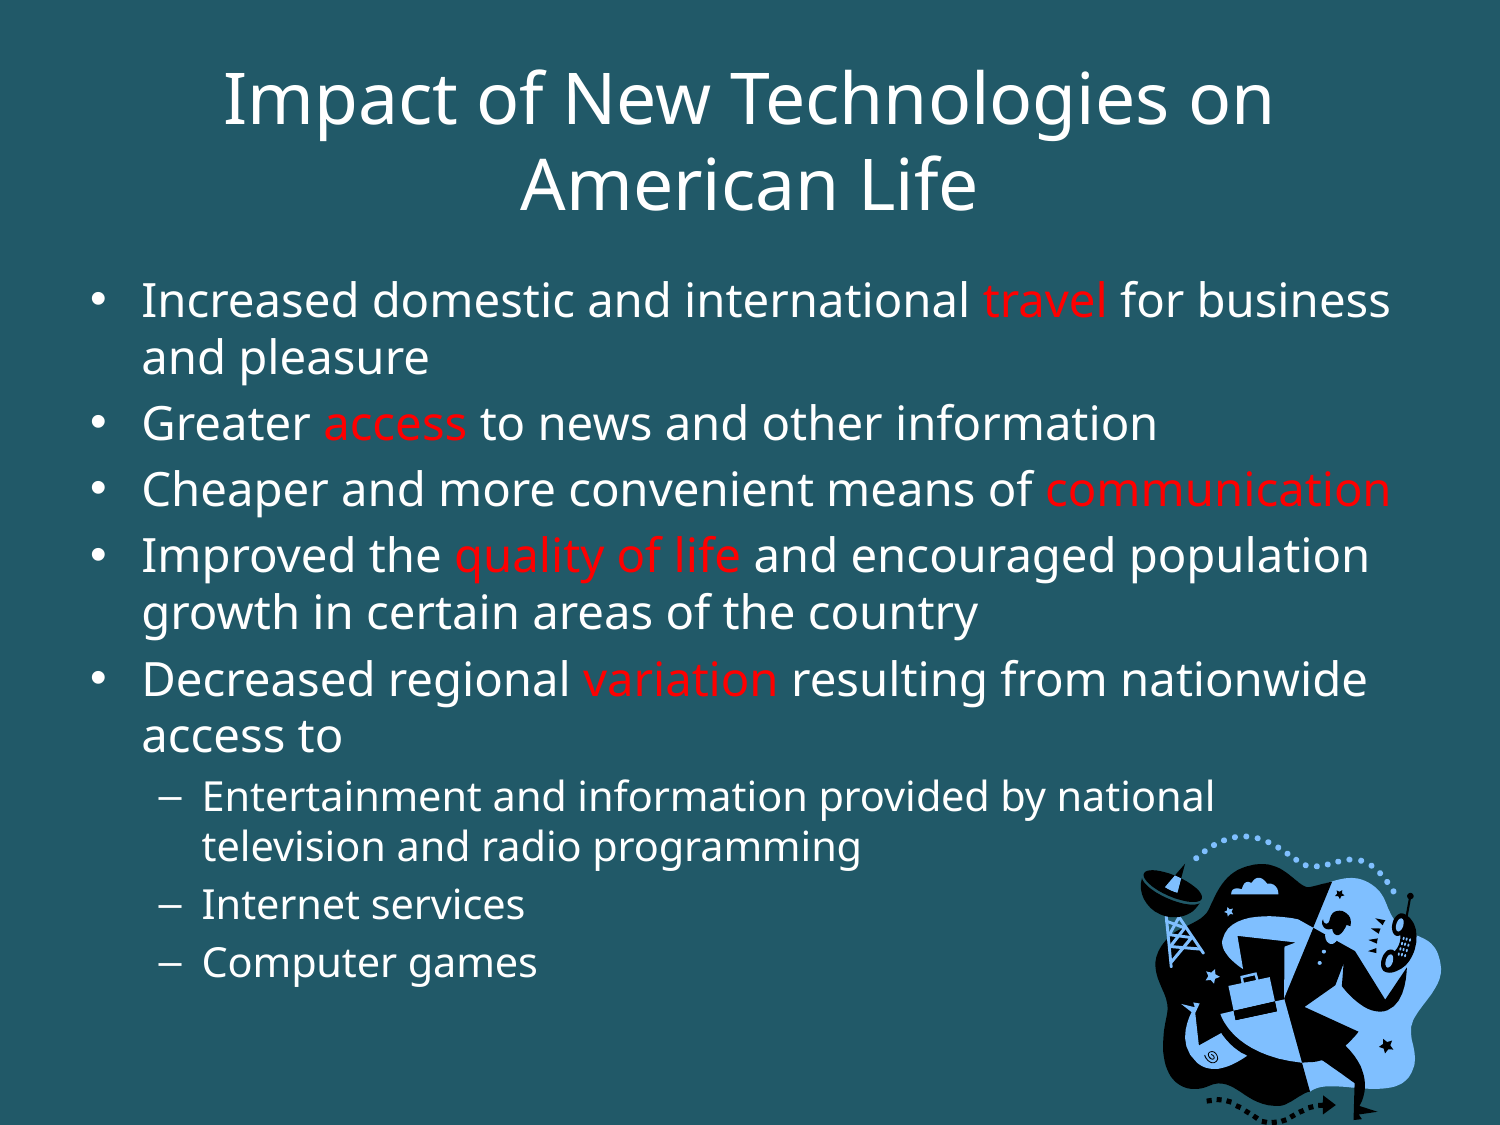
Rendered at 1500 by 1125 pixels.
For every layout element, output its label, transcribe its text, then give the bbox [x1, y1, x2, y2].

picture [1137, 833, 1445, 1125]
title Impact of New Technologies on American Life [75, 45, 1425, 233]
list Increased domestic and international travel for business and pleasure Greater access to news and other information Cheaper and more convenient means of communication Improved the quality of life and encouraged population growth in certain areas of the country Decreased regional variation resulting from nationwide access to Entertainment and information provided by national television and radio programming Internet services Computer games [75, 262, 1425, 1005]
